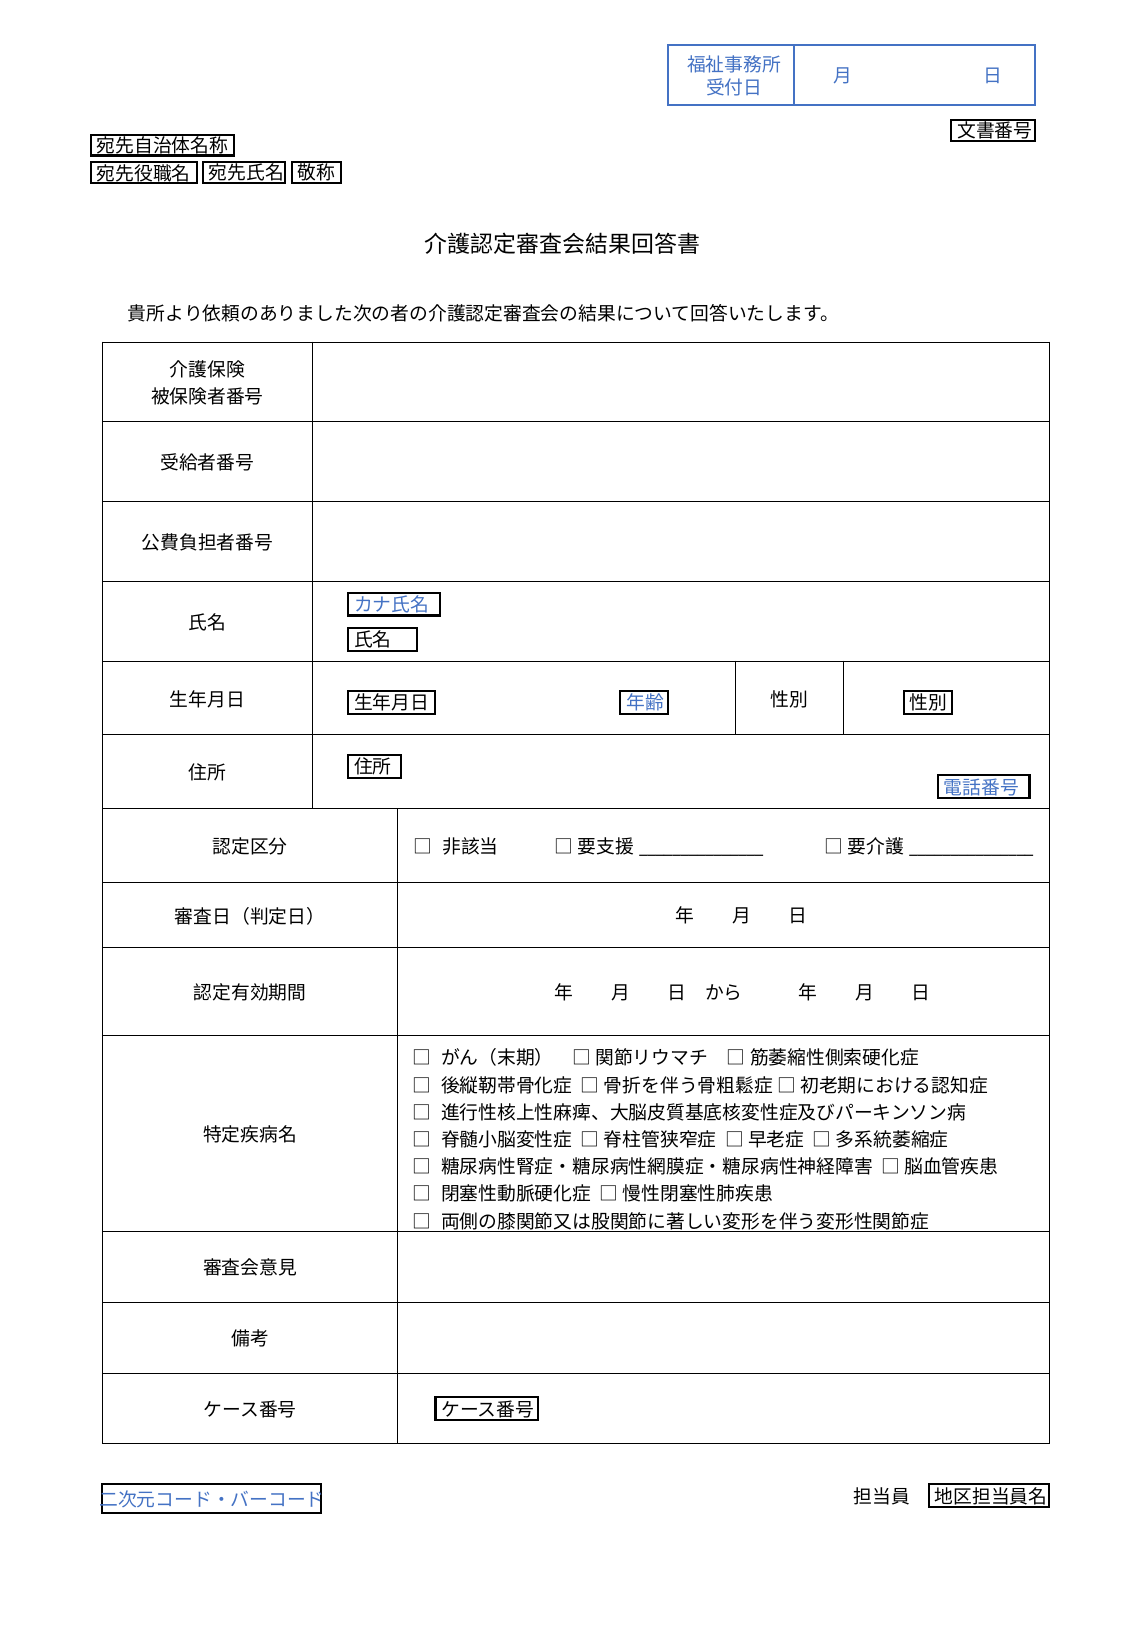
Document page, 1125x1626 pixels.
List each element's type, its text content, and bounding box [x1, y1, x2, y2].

table_cell 氏名 [103, 582, 312, 661]
text_box 担当員 [847, 1483, 915, 1508]
text_box 氏名 [347, 627, 418, 652]
table_cell 審査会意見 [103, 1232, 397, 1302]
text_box 介護認定審査会結果回答書 [90, 221, 1035, 264]
text_box 二次元コード・バーコード [101, 1483, 322, 1514]
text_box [90, 134, 342, 184]
text_box 地区担当員名 [928, 1483, 1050, 1508]
table_cell [313, 422, 1049, 501]
text_box 貴所より依頼のありました次の者の介護認定審査会の結果について回答いたします。 [94, 294, 1040, 332]
table_cell 認定区分 [103, 809, 397, 882]
table_cell 備考 [103, 1303, 397, 1373]
text_box 性別 [903, 690, 953, 715]
table_cell □ 非該当 □ 要支援_______________ □ 要介護_______________ [398, 809, 1049, 882]
table_cell [313, 662, 735, 734]
text_box 年齢 [619, 690, 669, 715]
table_cell 年 月 日 から 年 月 日 [398, 948, 1049, 1035]
text_box 住所 [347, 754, 402, 779]
table_header [313, 343, 1049, 421]
table_cell [398, 1232, 1049, 1302]
text_box [526, 964, 999, 1026]
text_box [668, 45, 1035, 141]
text_box ケース番号 [434, 1396, 539, 1421]
table_cell 公費負担者番号 [103, 502, 312, 581]
table_cell □ がん（末期） □ 関節リウマチ □ 筋萎縮性側索硬化症 □ 後縦靭帯骨化症 □ 骨折を伴う骨粗鬆症 □ 初老期における認知症 □ 進行性核上性麻痺、大脳皮質基底核変性症及びパーキンソン病 □ 脊髄小脳変性症 □ 脊柱管狭窄症 □ 早老症 □ 多系統萎縮症 □ 糖尿病性腎症・糖尿病性網膜症・糖尿病性神経障害 □ 脳血管疾患 □ 閉塞性動脈硬化症 □ 慢性閉塞性肺疾患 □ 両側の膝関節又は股関節に著しい変形を伴う変形性関節症 [398, 1036, 1049, 1231]
table_cell [398, 1303, 1049, 1373]
text_box 電話番号 [937, 774, 1031, 799]
table_cell [398, 883, 1049, 947]
table_cell 認定有効期間 [103, 948, 397, 1035]
table_cell [844, 662, 1049, 734]
table_cell 受給者番号 [103, 422, 312, 501]
table_cell 生年月日 [103, 662, 312, 734]
table_cell 特定疾病名 [103, 1036, 397, 1231]
text_box 年 月 日 [535, 884, 904, 946]
table_cell [313, 502, 1049, 581]
table_cell [398, 1374, 1049, 1443]
table_cell 住所 [103, 735, 312, 808]
table_header 介護保険 被保険者番号 [103, 343, 312, 421]
text_box 生年月日 [347, 690, 436, 715]
table_cell 審査日（判定日） [103, 883, 397, 947]
table_cell [313, 735, 1049, 808]
text_box カナ氏名 [347, 592, 441, 617]
table_cell ケース番号 [103, 1374, 397, 1443]
table_cell 性別 [736, 662, 843, 734]
table_cell [313, 582, 1049, 661]
